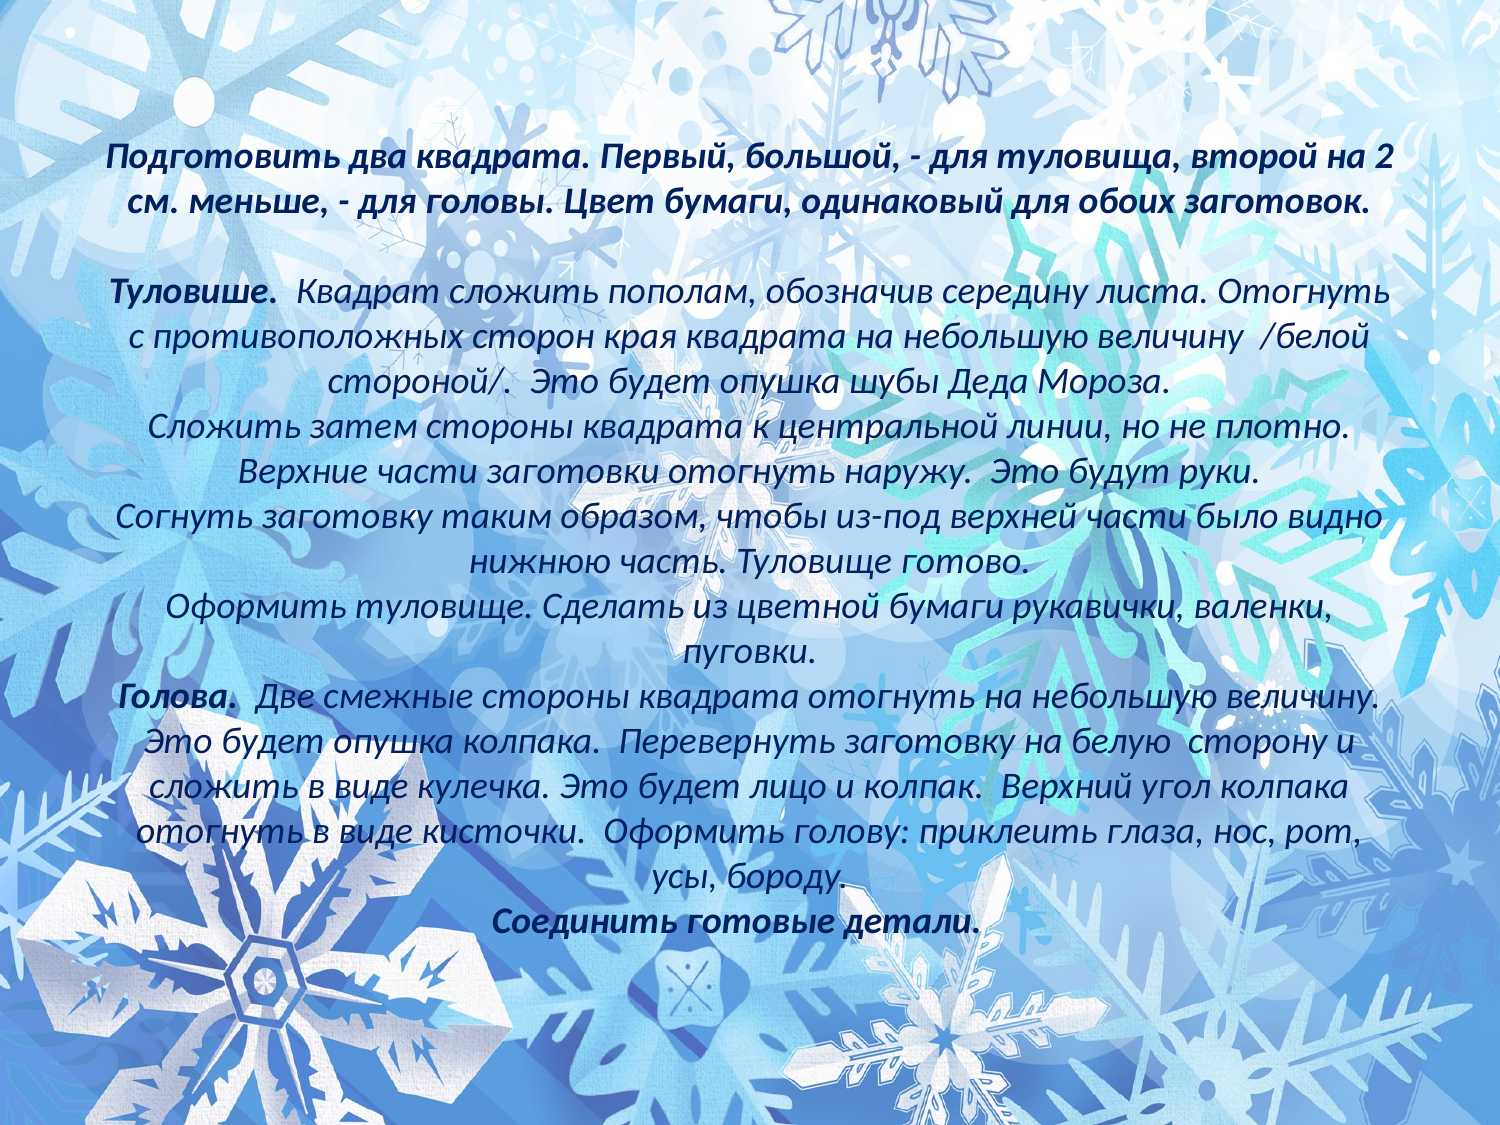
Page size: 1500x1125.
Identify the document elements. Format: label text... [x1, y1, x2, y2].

text_box Подготовить два квадрата. Первый, большой, - для туловища, второй на 2 см. меньше, - для головы. Цвет бумаги, одинаковый для обоих заготовок. Туловише. Квадрат сложить пополам, обозначив середину листа. Отогнуть с противоположных сторон края квадрата на небольшую величину /белой стороной/. Это будет опушка шубы Деда Мороза. Сложить затем стороны квадрата к центральной линии, но не плотно. Верхние части заготовки отогнуть наружу. Это будут руки. Согнуть заготовку таким образом, чтобы из-под верхней части было видно нижнюю часть. Туловище готово. Оформить туловище. Сделать из цветной бумаги рукавички, валенки, пуговки. Голова. Две смежные стороны квадрата отогнуть на небольшую величину. Это будет опушка колпака. Перевернуть заготовку на белую сторону и сложить в виде кулечка. Это будет лицо и колпак. Верхний угол колпака отогнуть в виде кисточки. Оформить голову: приклеить глаза, нос, рот, усы, бороду. Соединить готовые детали. [88, 123, 1412, 993]
